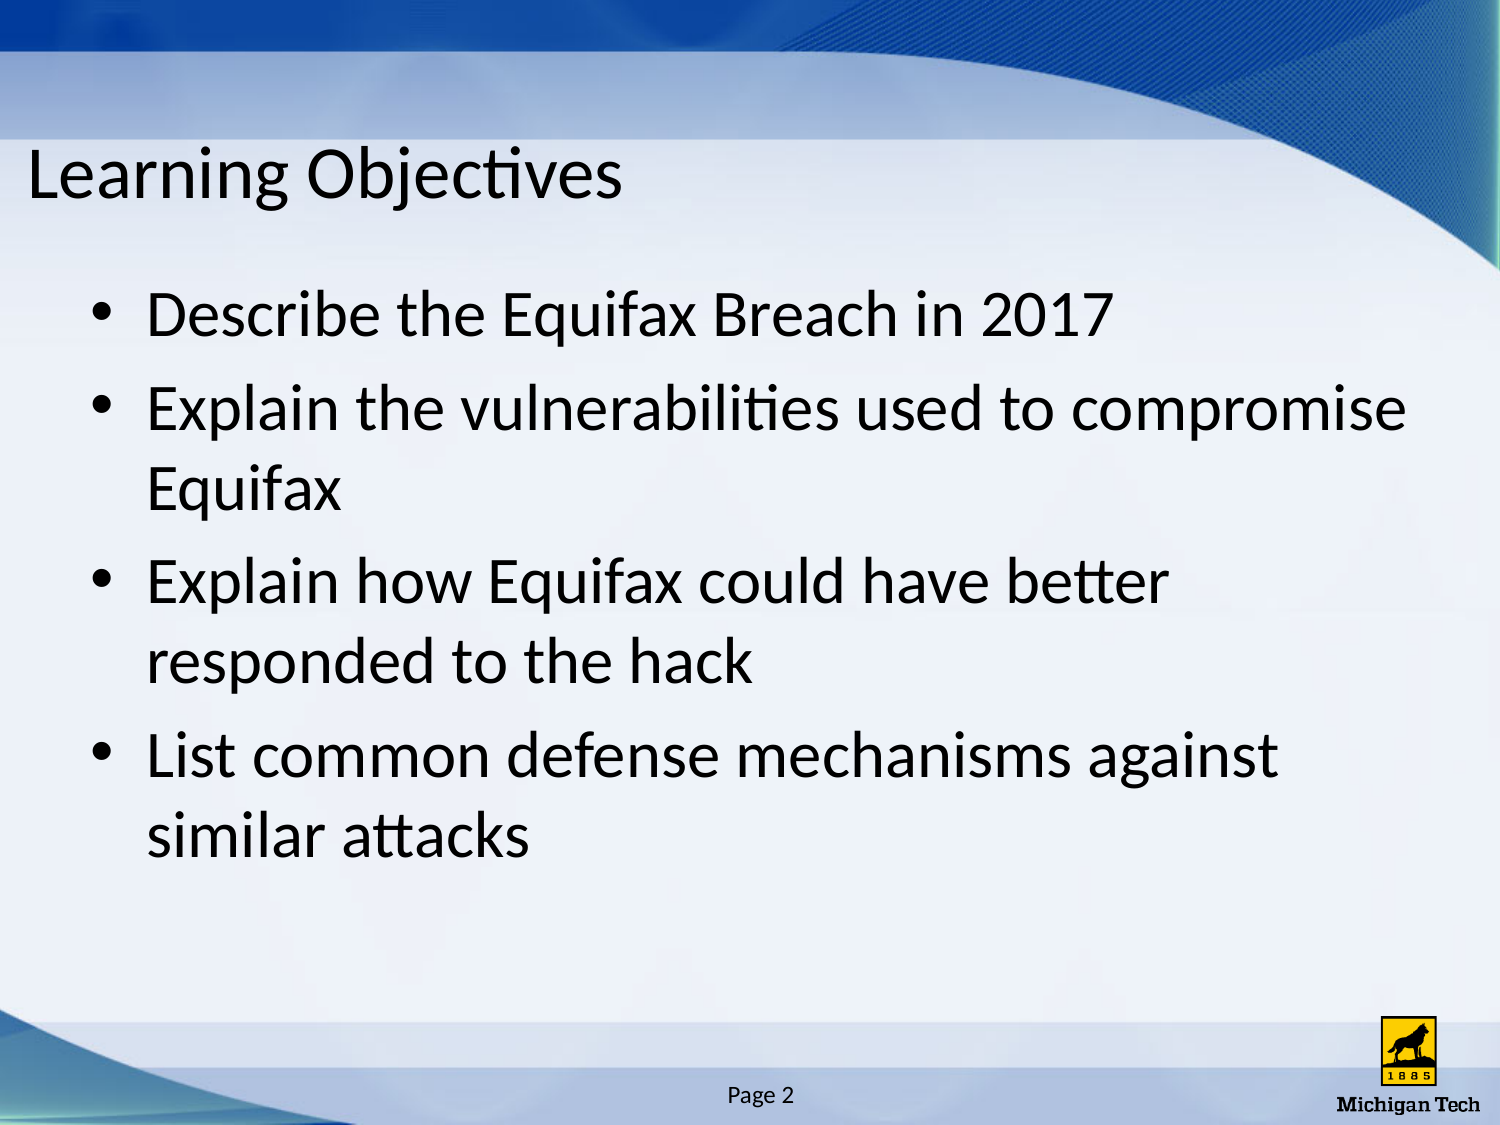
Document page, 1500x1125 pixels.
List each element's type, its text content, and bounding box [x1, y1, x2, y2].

list Describe the Equifax Breach in 2017 Explain the vulnerabilities used to compromise Equifax Explain how Equifax could have better responded to the hack List common defense mechanisms against similar attacks [75, 262, 1425, 1063]
title Learning Objectives [12, 75, 1263, 263]
picture [0, 0, 1500, 1125]
